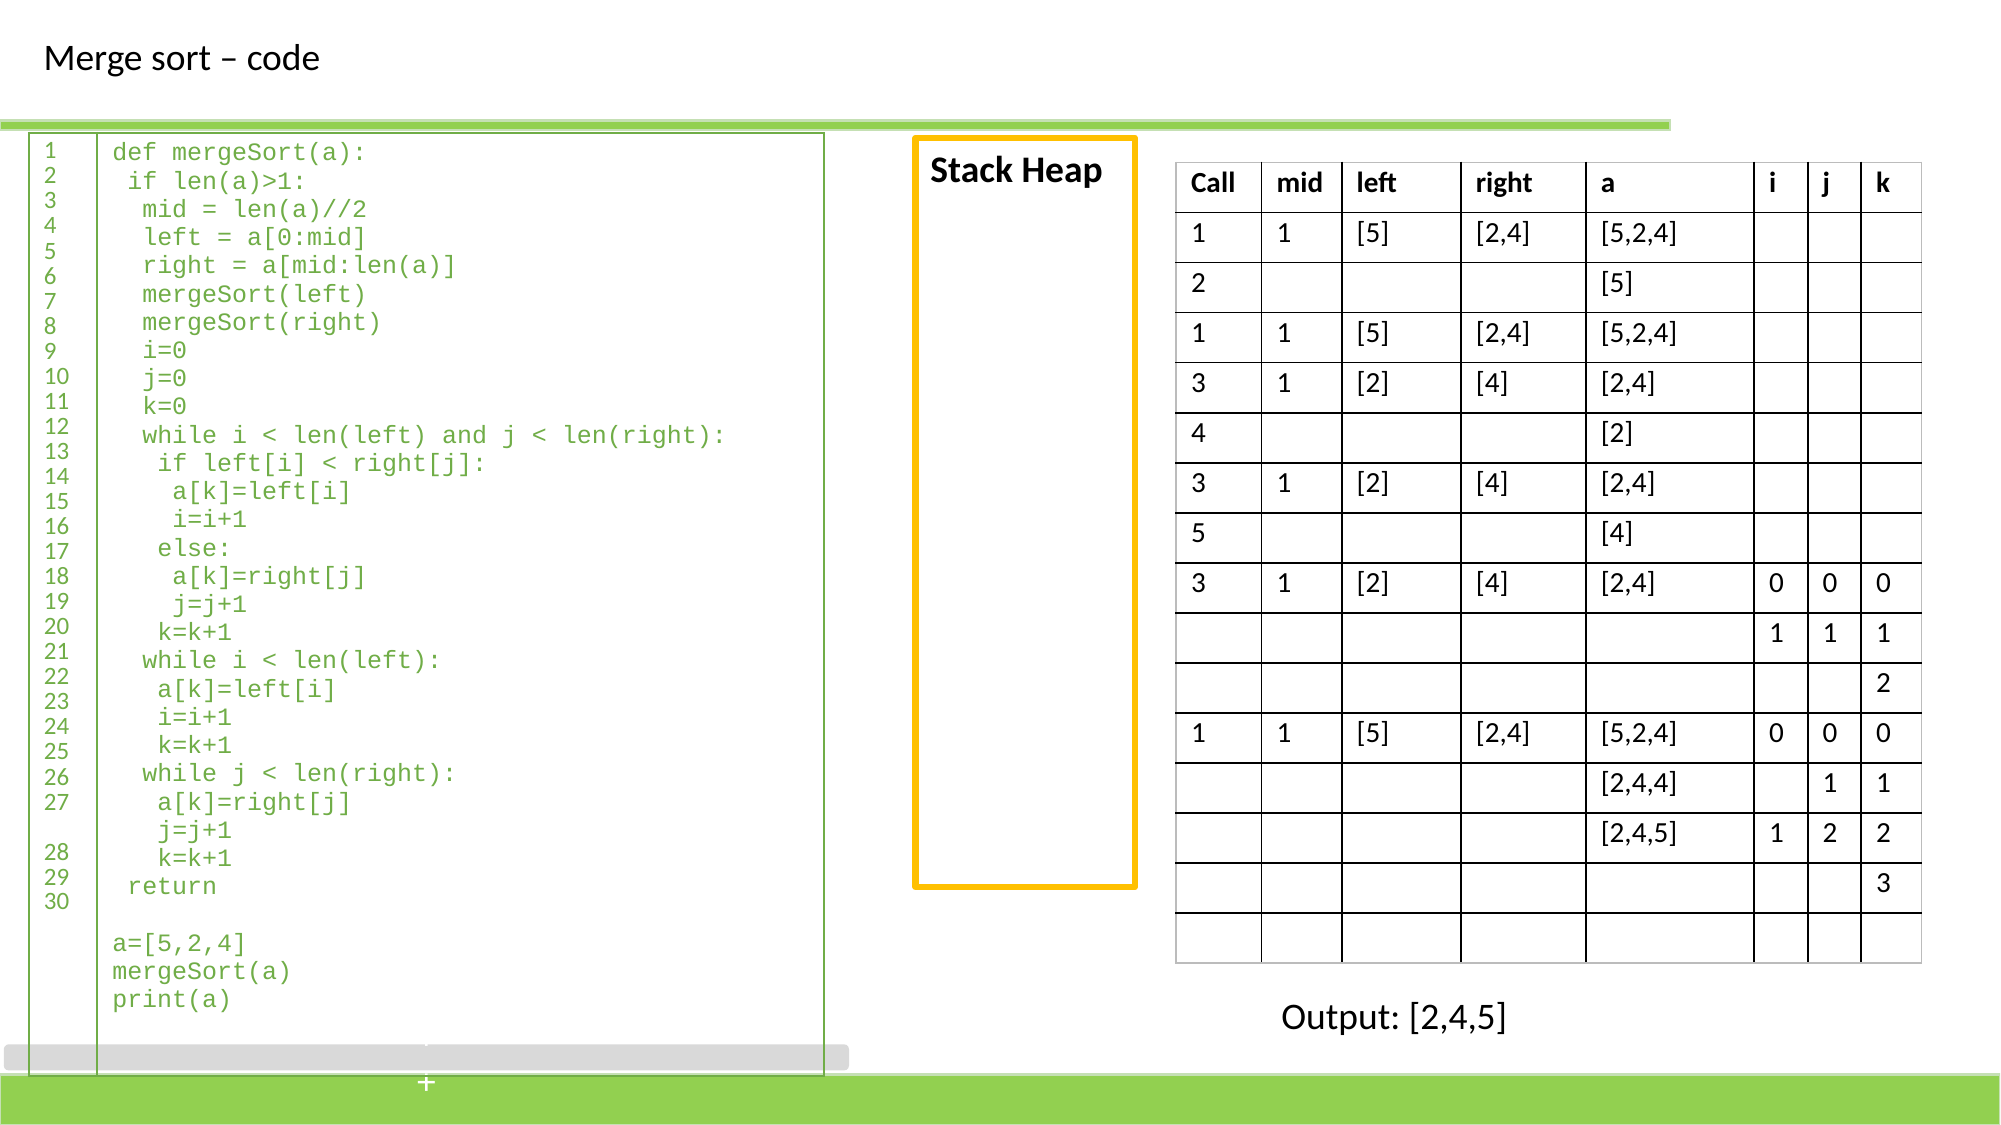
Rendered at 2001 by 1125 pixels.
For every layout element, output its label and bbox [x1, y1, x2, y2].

table_cell [1809, 213, 1860, 262]
table_cell [1862, 864, 1921, 912]
table_cell [1343, 514, 1460, 562]
table_cell [1462, 414, 1585, 462]
table_cell [1343, 313, 1460, 362]
table_cell [1862, 564, 1921, 612]
table_cell [1177, 864, 1261, 912]
table_cell [1587, 464, 1753, 512]
table_cell [1177, 313, 1261, 362]
table_cell [1177, 464, 1261, 512]
table_cell [1755, 313, 1807, 362]
table_cell [1862, 664, 1921, 712]
table_cell [1262, 664, 1341, 712]
table_cell [1587, 664, 1753, 712]
table_cell [1862, 363, 1921, 412]
table_cell [1177, 363, 1261, 412]
table_header [1755, 163, 1807, 212]
table_cell [1262, 914, 1341, 962]
table_cell [1587, 514, 1753, 562]
table_cell [1177, 814, 1261, 862]
table_cell [1462, 464, 1585, 512]
table_cell [1262, 764, 1341, 812]
text_box [28, 25, 1072, 86]
table_cell [1177, 614, 1261, 662]
table_cell [1177, 714, 1261, 762]
table_cell [1755, 414, 1807, 462]
table_cell [1862, 414, 1921, 462]
table_cell [1177, 664, 1261, 712]
table_cell [1262, 514, 1341, 562]
table_cell [1262, 363, 1341, 412]
table_cell [1177, 914, 1261, 962]
table_cell [1755, 914, 1807, 962]
table_cell [1809, 313, 1860, 362]
table_cell [1343, 263, 1460, 312]
table_header [1809, 163, 1860, 212]
table_cell [1862, 814, 1921, 862]
table_cell [1809, 514, 1860, 562]
table_cell [1343, 864, 1460, 912]
table_cell [1809, 414, 1860, 462]
table_cell [1587, 564, 1753, 612]
table_cell [1755, 213, 1807, 262]
table_cell [1462, 263, 1585, 312]
table_cell [1343, 414, 1460, 462]
table_cell [1262, 263, 1341, 312]
table_cell [1587, 313, 1753, 362]
table_cell [1462, 764, 1585, 812]
table_header [30, 134, 96, 1075]
table_cell [1809, 664, 1860, 712]
table_cell [1262, 313, 1341, 362]
table_cell [1462, 313, 1585, 362]
table_cell [1755, 814, 1807, 862]
table_cell [1862, 764, 1921, 812]
text_box [1266, 984, 1585, 1045]
table_cell [1262, 614, 1341, 662]
table_cell [1809, 814, 1860, 862]
table_cell [1587, 263, 1753, 312]
table_cell [1587, 814, 1753, 862]
table_cell [1862, 914, 1921, 962]
table_header [1262, 163, 1341, 212]
table_cell [1862, 714, 1921, 762]
table_cell [1809, 864, 1860, 912]
table_cell [1462, 363, 1585, 412]
table_cell [1343, 764, 1460, 812]
table_cell [1462, 664, 1585, 712]
table_cell [1809, 464, 1860, 512]
table_cell [1809, 714, 1860, 762]
table_cell [1755, 464, 1807, 512]
table_cell [1262, 864, 1341, 912]
table_cell [1755, 363, 1807, 412]
table_cell [1343, 564, 1460, 612]
table_cell [1755, 864, 1807, 912]
table_cell [1343, 664, 1460, 712]
table_cell [1862, 263, 1921, 312]
table_header [1862, 163, 1921, 212]
table_cell [1177, 764, 1261, 812]
table_cell [1755, 614, 1807, 662]
table_cell [1755, 263, 1807, 312]
table_cell [1862, 464, 1921, 512]
table_cell [1462, 814, 1585, 862]
table_cell [1755, 664, 1807, 712]
table_cell [1587, 363, 1753, 412]
table_cell [1462, 914, 1585, 962]
table_cell [1809, 614, 1860, 662]
table_cell [1177, 263, 1261, 312]
table_cell [1587, 864, 1753, 912]
table_cell [1587, 614, 1753, 662]
text_box [915, 137, 1135, 888]
text_box [3, 1044, 28, 1071]
table_cell [1462, 564, 1585, 612]
table_cell [1262, 213, 1341, 262]
table_cell [1177, 564, 1261, 612]
table_cell [1462, 614, 1585, 662]
table_cell [1809, 263, 1860, 312]
table_cell [1587, 714, 1753, 762]
table_header [1462, 163, 1585, 212]
table_cell [1587, 213, 1753, 262]
table_cell [1262, 564, 1341, 612]
table_cell [1343, 914, 1460, 962]
table_cell [1587, 764, 1753, 812]
table_cell [1809, 914, 1860, 962]
table_cell [1343, 714, 1460, 762]
table_header [98, 134, 823, 1075]
table_cell [1462, 864, 1585, 912]
table_cell [1462, 213, 1585, 262]
table_cell [1755, 564, 1807, 612]
table_cell [1755, 514, 1807, 562]
table_cell [1755, 764, 1807, 812]
table_cell [1862, 313, 1921, 362]
table_header [1177, 163, 1261, 212]
table_cell [1587, 914, 1753, 962]
table_cell [1262, 814, 1341, 862]
table_header [1343, 163, 1460, 212]
table_cell [1862, 514, 1921, 562]
table_cell [1809, 363, 1860, 412]
table_cell [1262, 714, 1341, 762]
table_cell [1177, 414, 1261, 462]
text_box [825, 1044, 850, 1071]
table_cell [1462, 714, 1585, 762]
table_cell [1587, 414, 1753, 462]
table_cell [1343, 614, 1460, 662]
table_cell [1755, 714, 1807, 762]
table_cell [1343, 814, 1460, 862]
table_cell [1177, 514, 1261, 562]
table_cell [1343, 363, 1460, 412]
table_cell [1262, 464, 1341, 512]
table_cell [1462, 514, 1585, 562]
table_cell [1262, 414, 1341, 462]
table_cell [1862, 614, 1921, 662]
table_cell [1177, 213, 1261, 262]
table_cell [1343, 464, 1460, 512]
table_cell [1809, 764, 1860, 812]
table_cell [1343, 213, 1460, 262]
table_cell [1809, 564, 1860, 612]
table_header [1587, 163, 1753, 212]
table_cell [1862, 213, 1921, 262]
